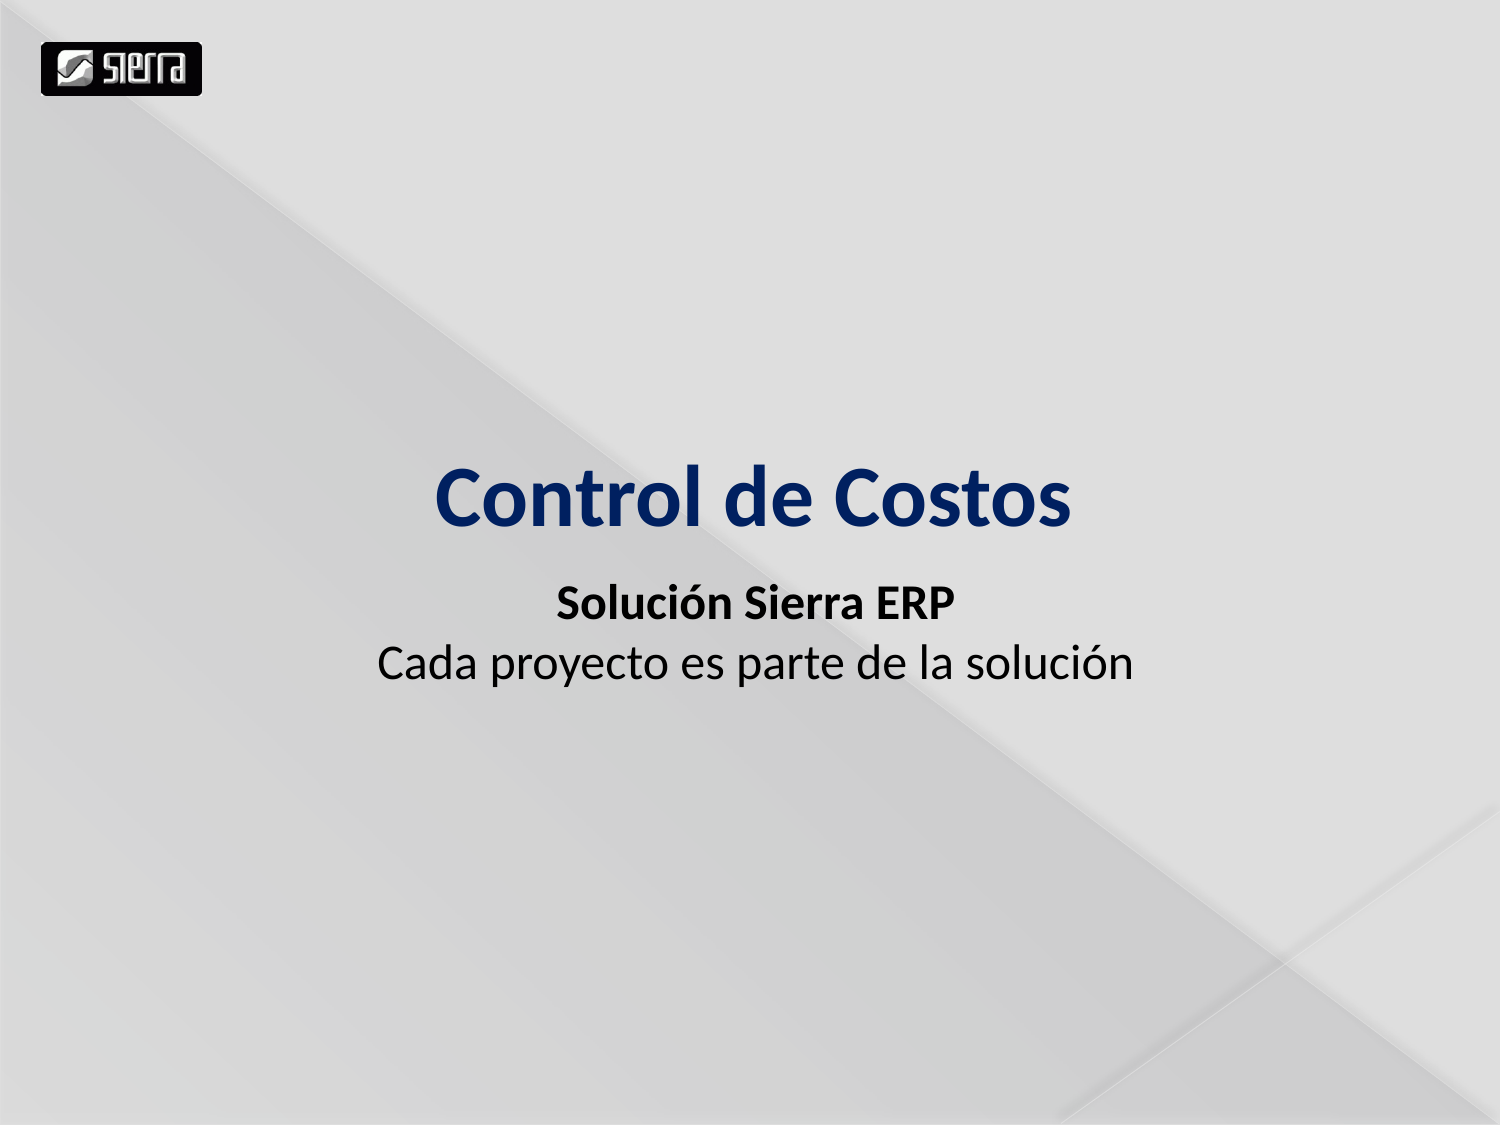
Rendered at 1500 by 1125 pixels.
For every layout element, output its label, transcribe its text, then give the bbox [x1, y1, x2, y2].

picture [41, 42, 202, 97]
text_box Control de Costos [17, 326, 1412, 556]
text_box Solución Sierra ERP Cada proyecto es parte de la solución [76, 562, 1436, 698]
